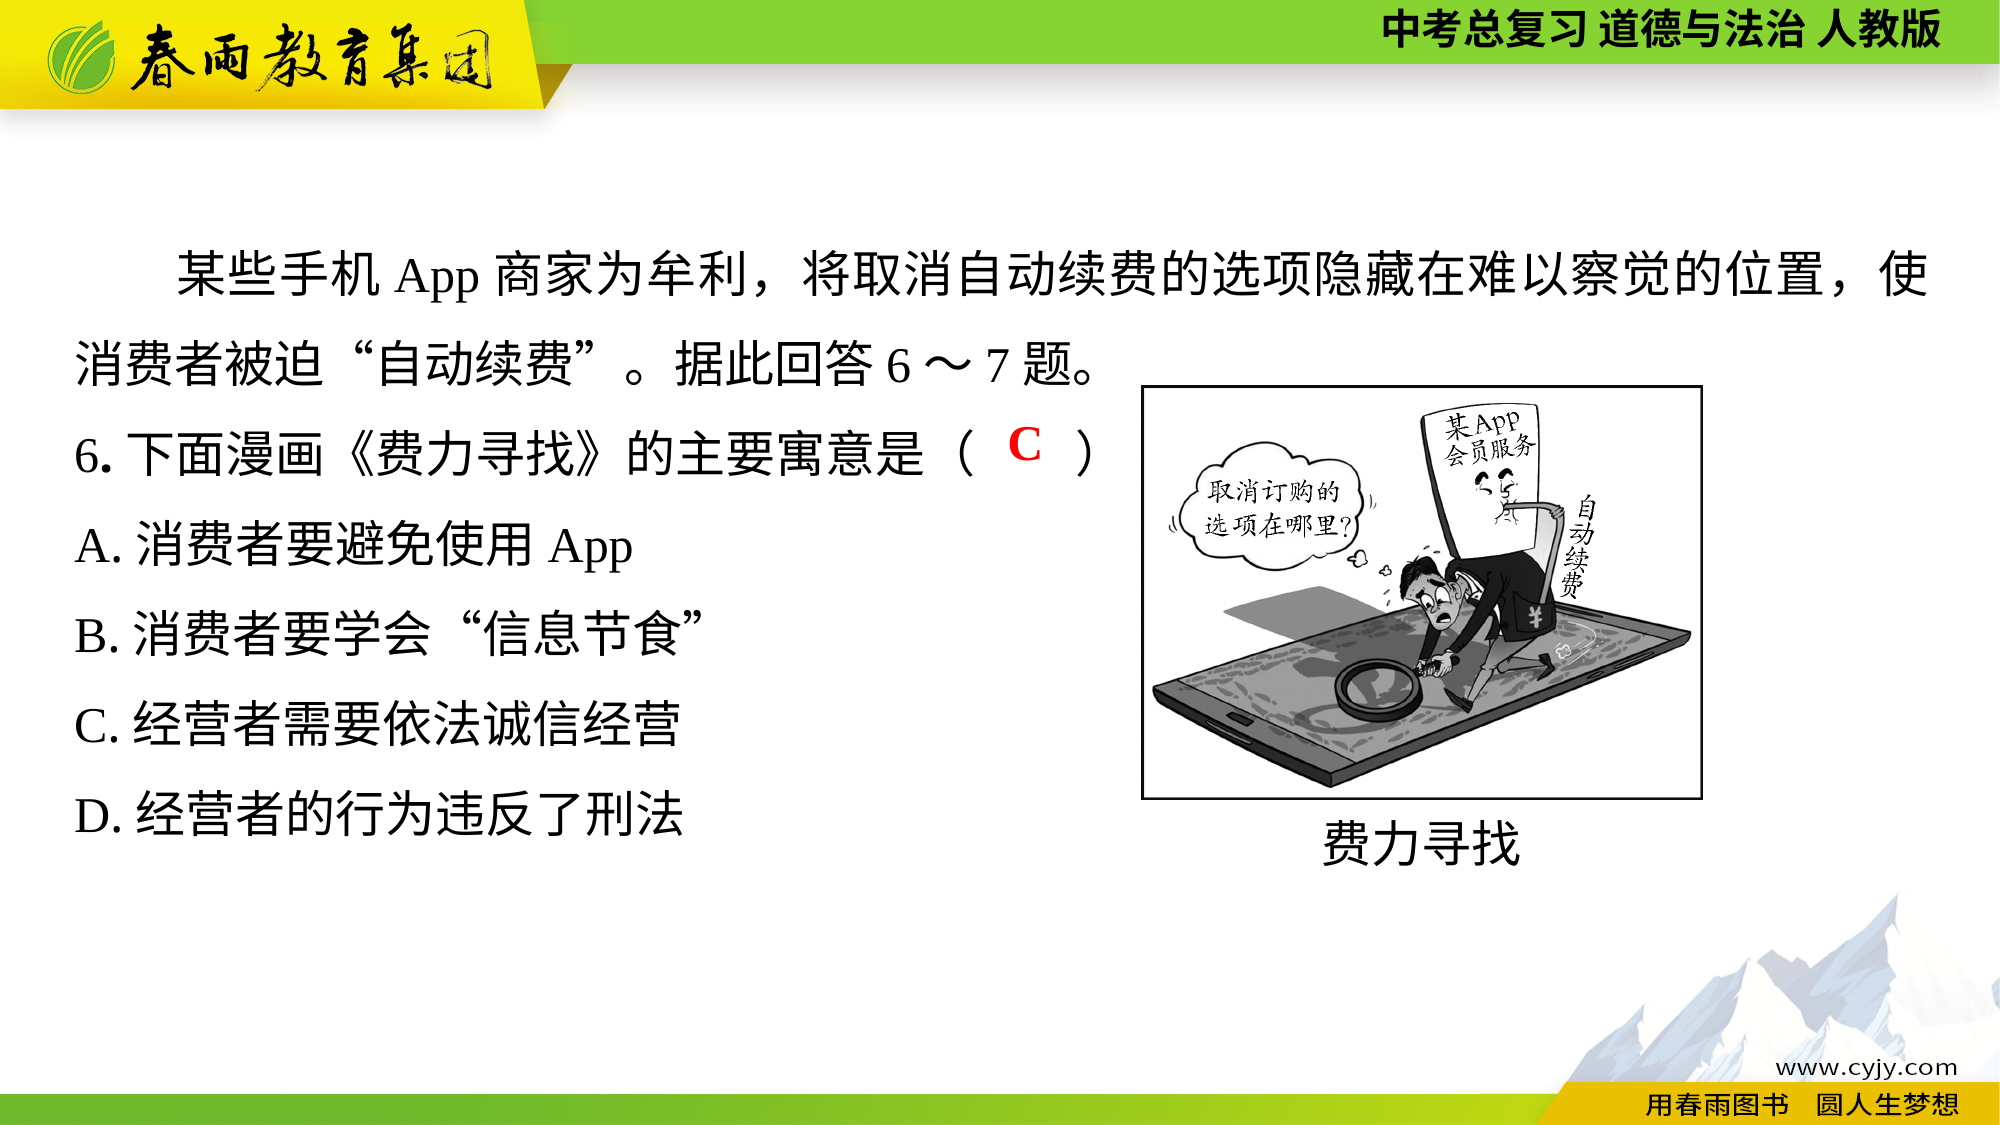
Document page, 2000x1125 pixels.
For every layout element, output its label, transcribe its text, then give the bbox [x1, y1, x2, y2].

list 某些手机App商家为牟利，将取消自动续费的选项隐藏在难以察觉的位置，使消费者被迫“自动续费”。据此回答6～7题。 6.下面漫画《费力寻找》的主要寓意是（ ） A.消费者要避免使用App B.消费者要学会“信息节食” C.经营者需要依法诚信经营 D.经营者的行为违反了刑法 [59, 205, 1944, 857]
text_box C [992, 403, 1059, 478]
text_box 费力寻找 [1307, 808, 1537, 880]
picture [0, 0, 2000, 1125]
